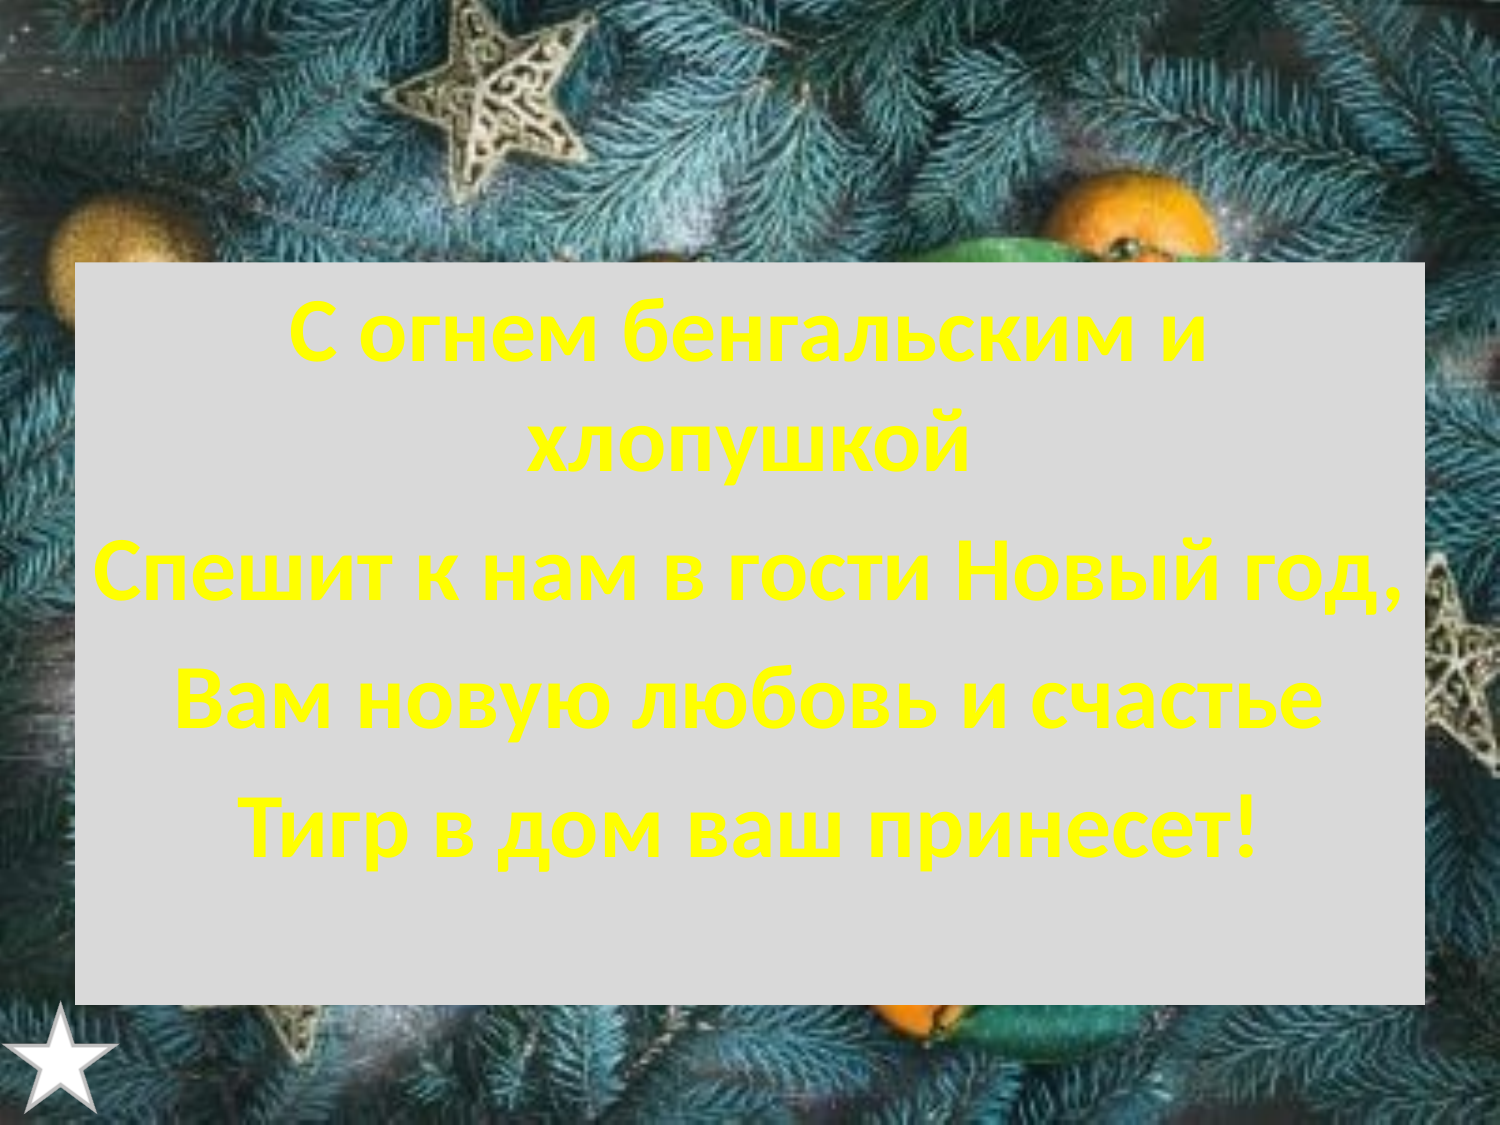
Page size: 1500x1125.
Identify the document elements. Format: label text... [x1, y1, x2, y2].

picture [0, 0, 1500, 1125]
list С огнем бенгальским и хлопушкой Спешит к нам в гости Новый год, Вам новую любовь и счастье Тигр в дом ваш принесет! [75, 262, 1425, 1005]
